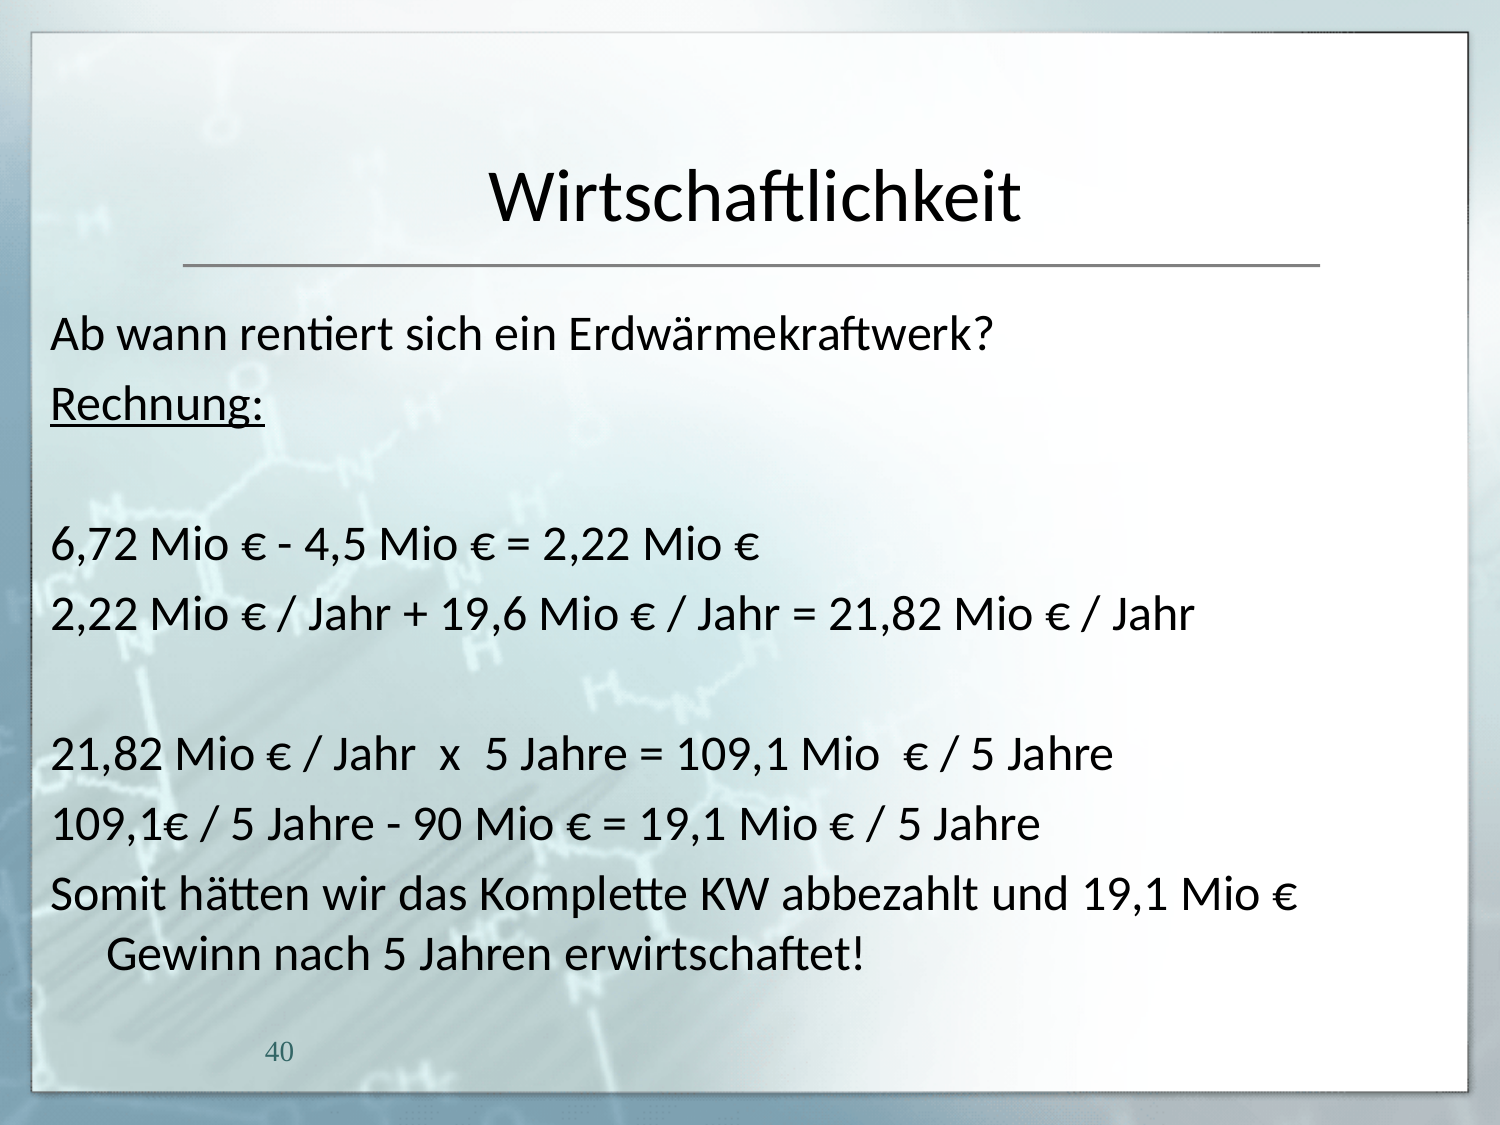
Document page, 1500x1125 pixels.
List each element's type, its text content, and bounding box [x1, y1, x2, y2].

picture [0, 0, 1500, 1125]
title Wirtschaftlichkeit [70, 105, 1442, 279]
slide_number 40 [249, 1024, 463, 1101]
list Ab wann rentiert sich ein Erdwärmekraftwerk? Rechnung: 6,72 Mio € - 4,5 Mio € = 2,22 Mio € 2,22 Mio € / Jahr + 19,6 Mio € / Jahr = 21,82 Mio € / Jahr 21,82 Mio € / Jahr x 5 Jahre = 109,1 Mio € / 5 Jahre 109,1€ / 5 Jahre - 90 Mio € = 19,1 Mio € / 5 Jahre Somit hätten wir das Komplette KW abbezahlt und 19,1 Mio € Gewinn nach 5 Jahren erwirtschaftet! [34, 292, 1466, 1091]
